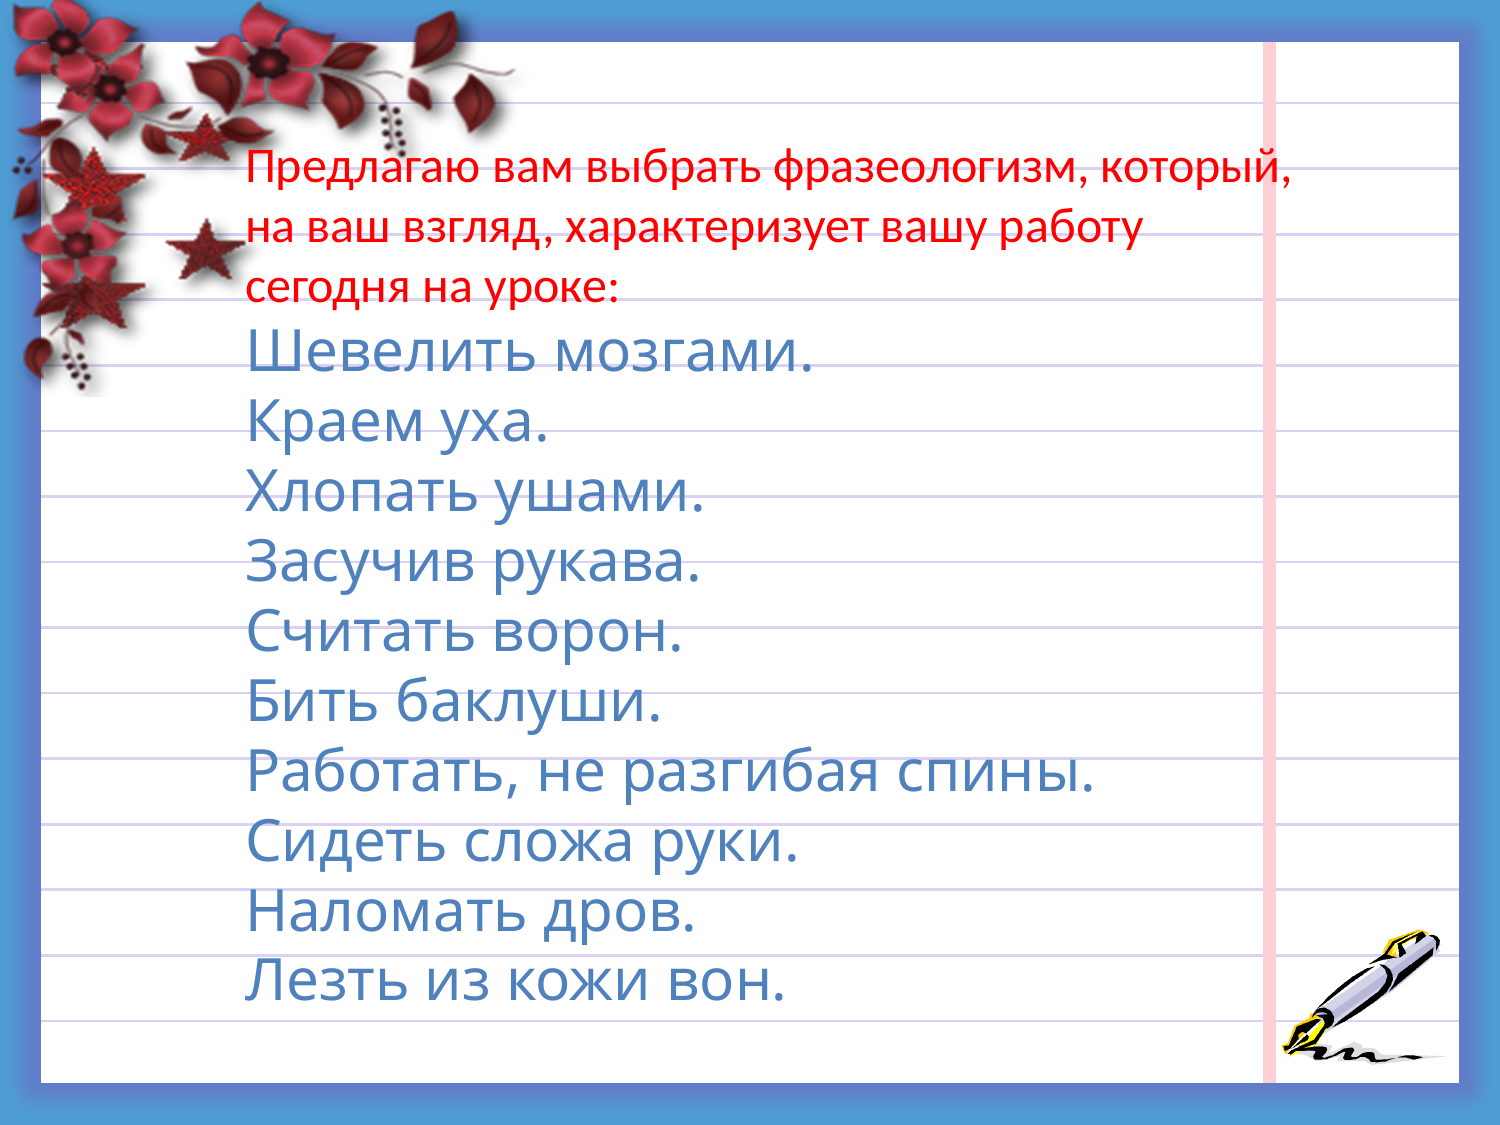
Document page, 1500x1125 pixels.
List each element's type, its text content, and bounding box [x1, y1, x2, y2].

text_box Предлагаю вам выбрать фразеологизм, который, на ваш взгляд, характеризует вашу работу сегодня на уроке: Шевелить мозгами. Краем уха. Хлопать ушами. Засучив рукава. Считать ворон. Бить баклуши. Работать, не разгибая спины. Сидеть сложа руки. Наломать дров. Лезть из кожи вон. [230, 125, 1329, 1065]
picture [0, 0, 1459, 1083]
